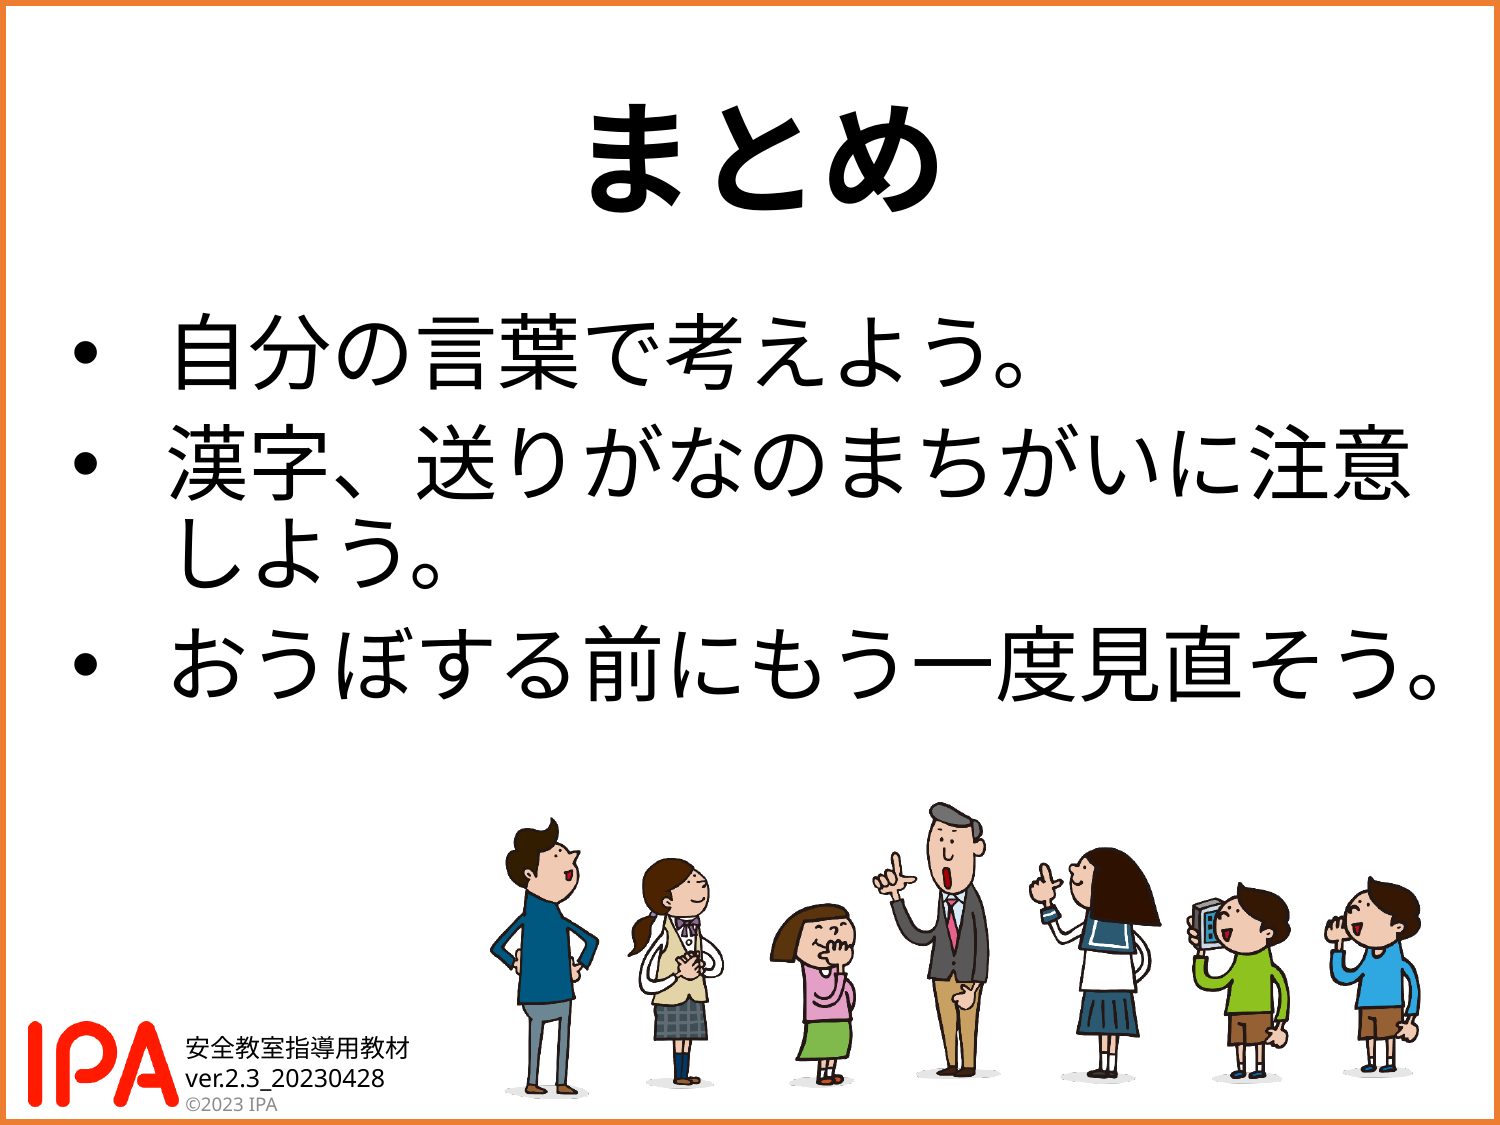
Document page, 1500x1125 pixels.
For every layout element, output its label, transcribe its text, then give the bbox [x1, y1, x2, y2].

list 自分の言葉で考えよう。 漢字、送りがなのまちがいに注意しよう。 おうぼする前にもう一度見直そう。 [56, 304, 1435, 1019]
picture [490, 1019, 1421, 1099]
picture [28, 1021, 179, 1107]
